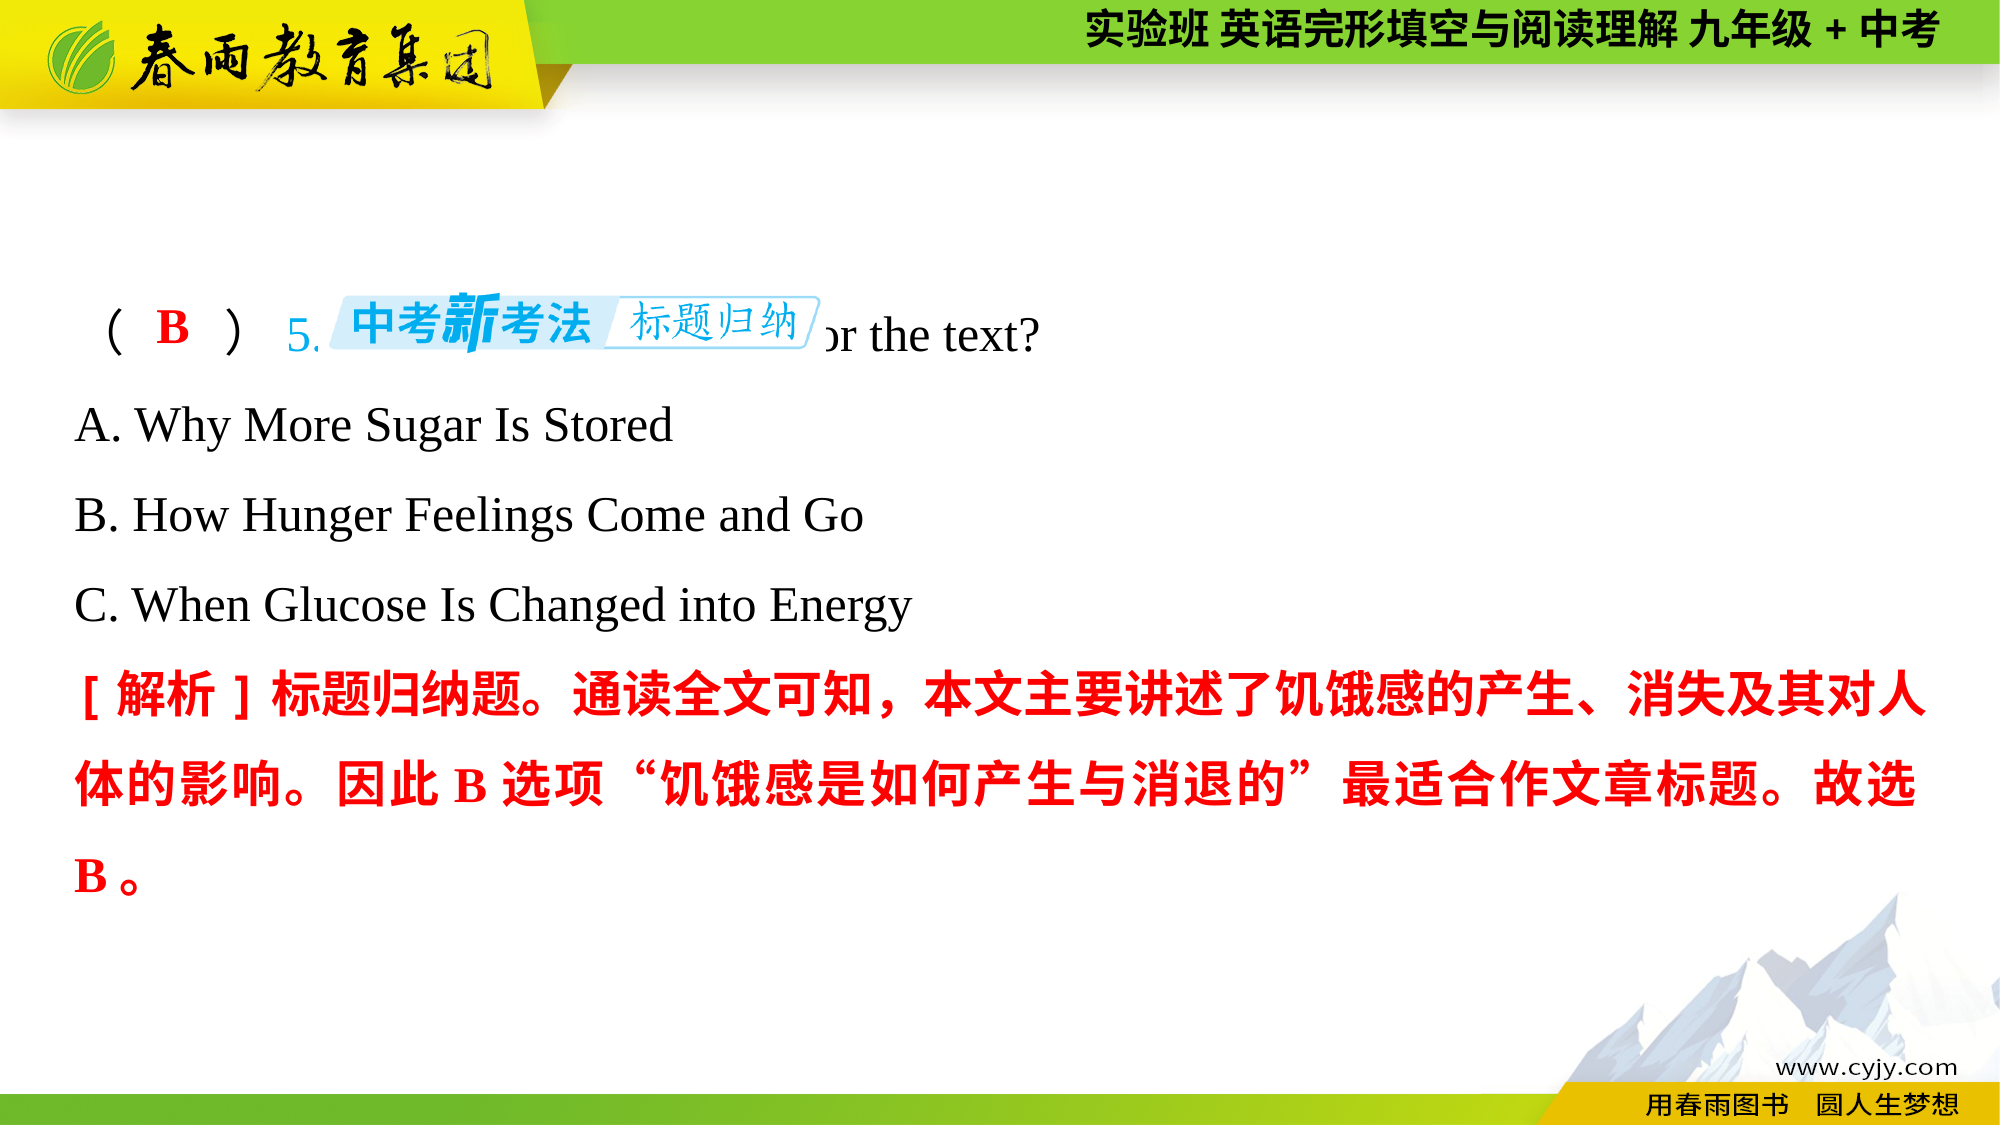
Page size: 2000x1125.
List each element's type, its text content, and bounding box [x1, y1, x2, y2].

text_box B [141, 286, 205, 362]
text_box [解析]标题归纳题。通读全文可知，本文主要讲述了饥饿感的产生、消失及其对人体的影响。因此B选项“饥饿感是如何产生与消退的”最适合作文章标题。故选B。 [59, 643, 1944, 911]
list （ ）5. What is the best title for the text? A. Why More Sugar Is Stored B. How Hunger Feelings Come and Go C. When Glucose Is Changed into Energy [59, 263, 1944, 643]
picture [0, 0, 2000, 1125]
